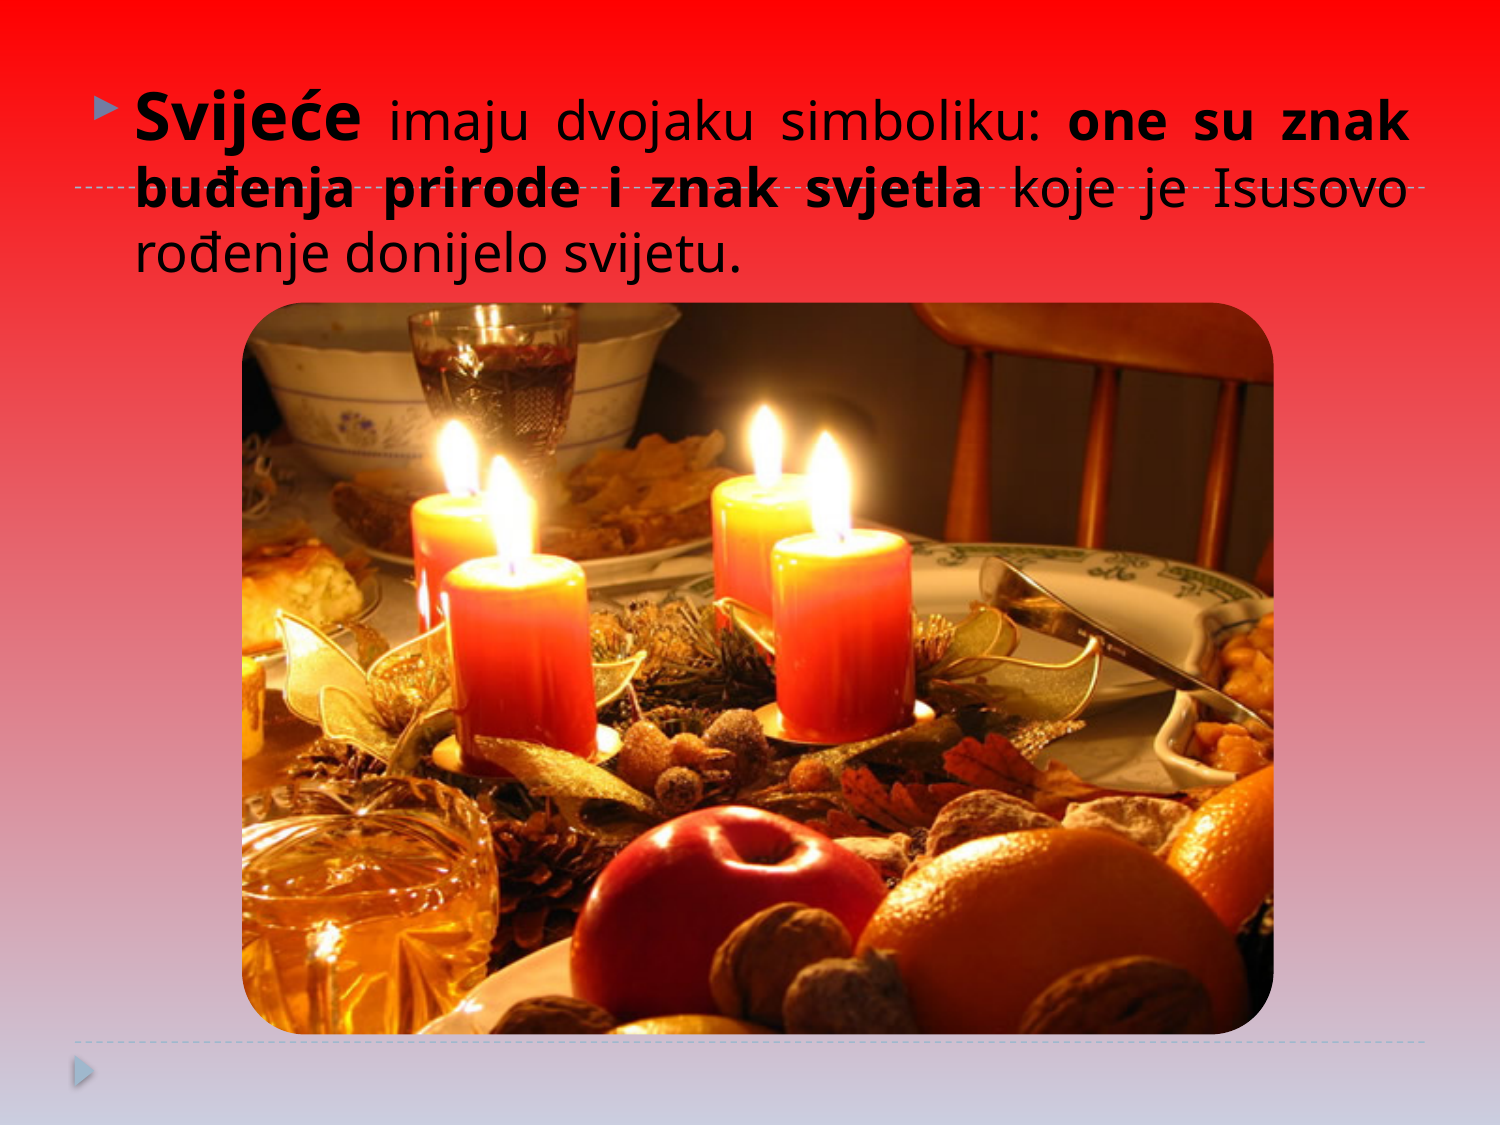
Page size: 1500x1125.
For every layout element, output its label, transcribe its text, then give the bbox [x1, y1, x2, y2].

list Svijeće imaju dvojaku simboliku: one su znak buđenja prirode i znak svjetla koje je Isusovo rođenje donijelo svijetu. [75, 66, 1425, 1010]
picture [241, 302, 1274, 1035]
